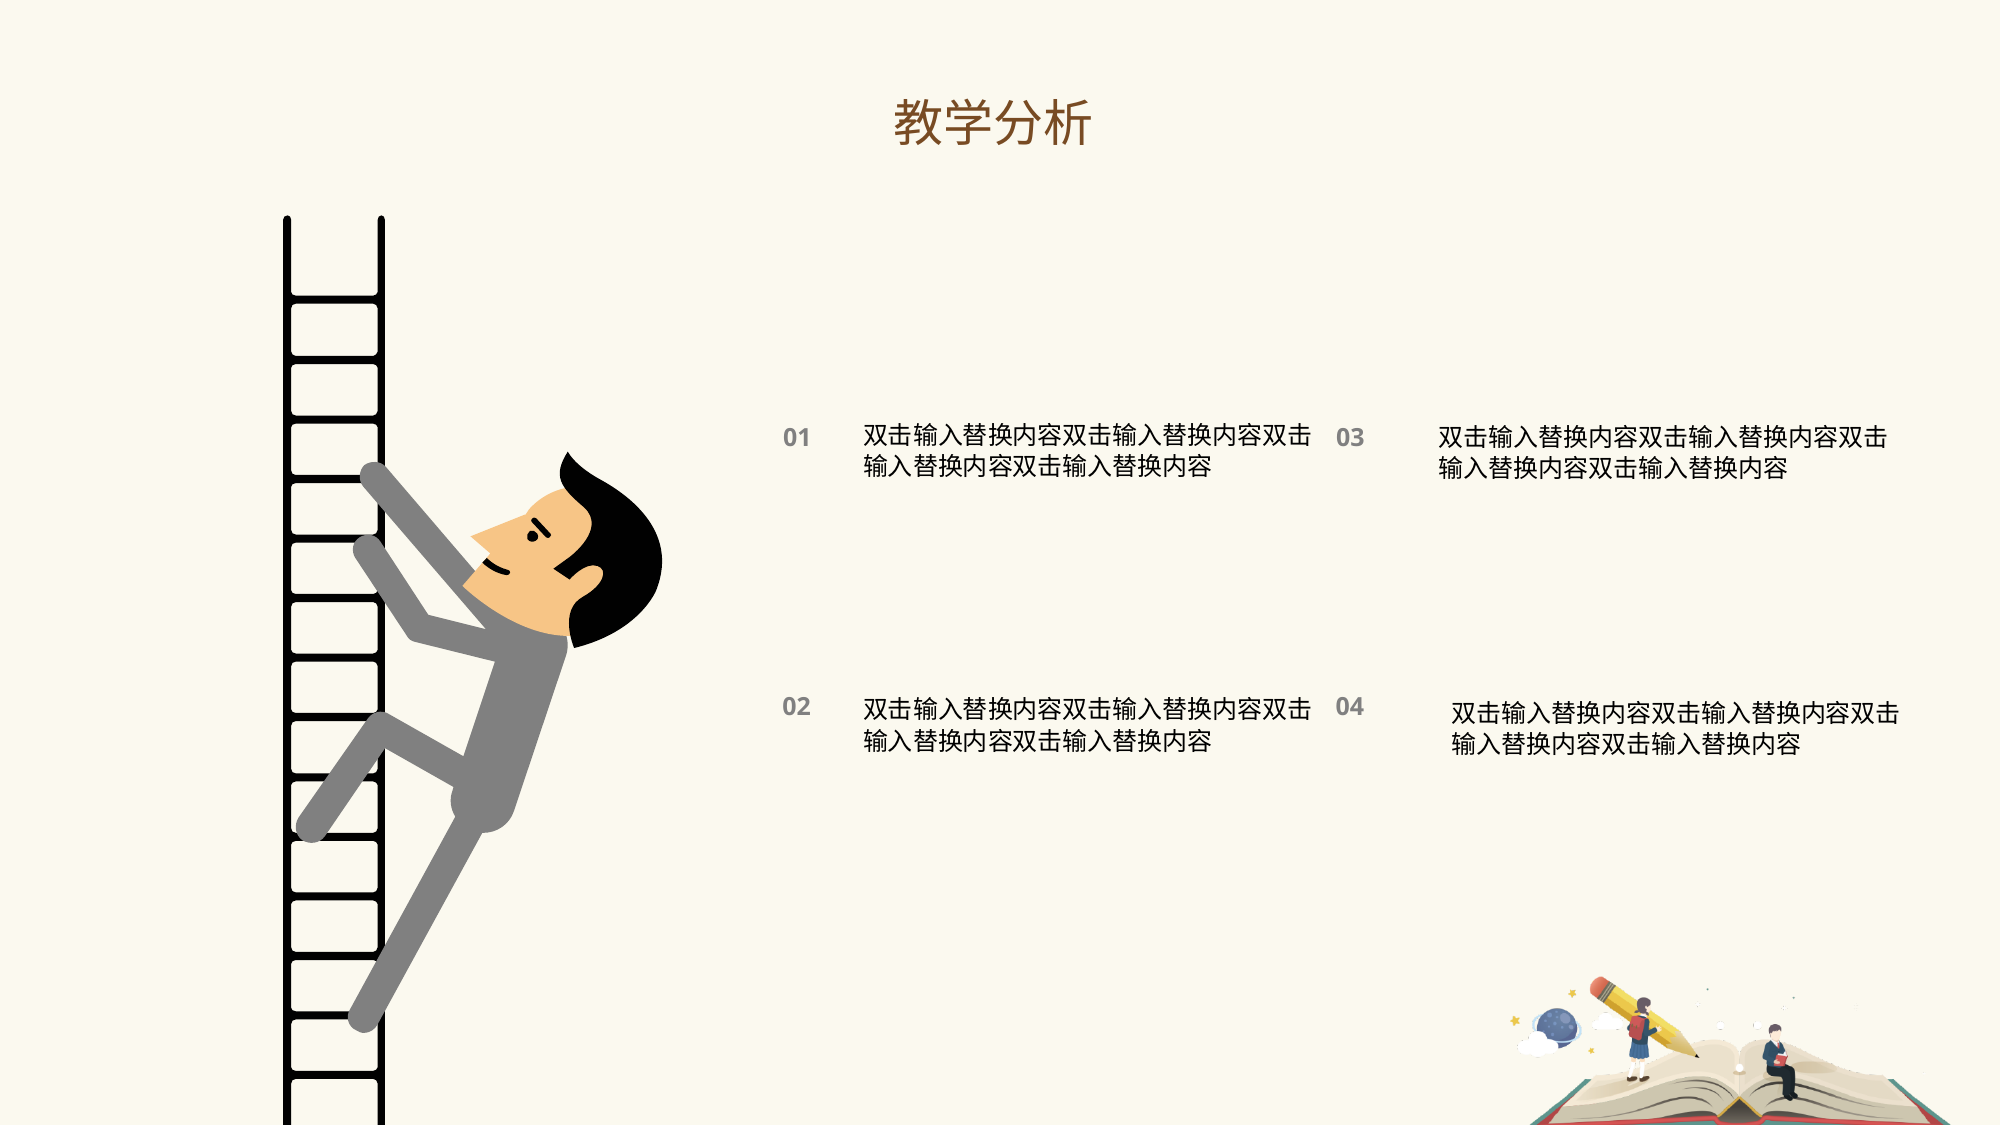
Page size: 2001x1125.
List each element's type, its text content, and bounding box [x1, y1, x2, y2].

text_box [236, 215, 681, 1125]
text_box 04 [1329, 685, 1425, 725]
text_box 双击输入替换内容双击输入替换内容双击输入替换内容双击输入替换内容 [848, 410, 1329, 489]
picture [1505, 947, 1992, 1125]
text_box 03 [1329, 416, 1424, 455]
text_box 双击输入替换内容双击输入替换内容双击输入替换内容双击输入替换内容 [1436, 688, 1917, 767]
text_box 01 [729, 416, 848, 455]
text_box 双击输入替换内容双击输入替换内容双击输入替换内容双击输入替换内容 [848, 685, 1329, 763]
text_box 02 [728, 685, 848, 725]
text_box 教学分析 [663, 84, 1324, 160]
text_box 双击输入替换内容双击输入替换内容双击输入替换内容双击输入替换内容 [1424, 412, 1905, 491]
